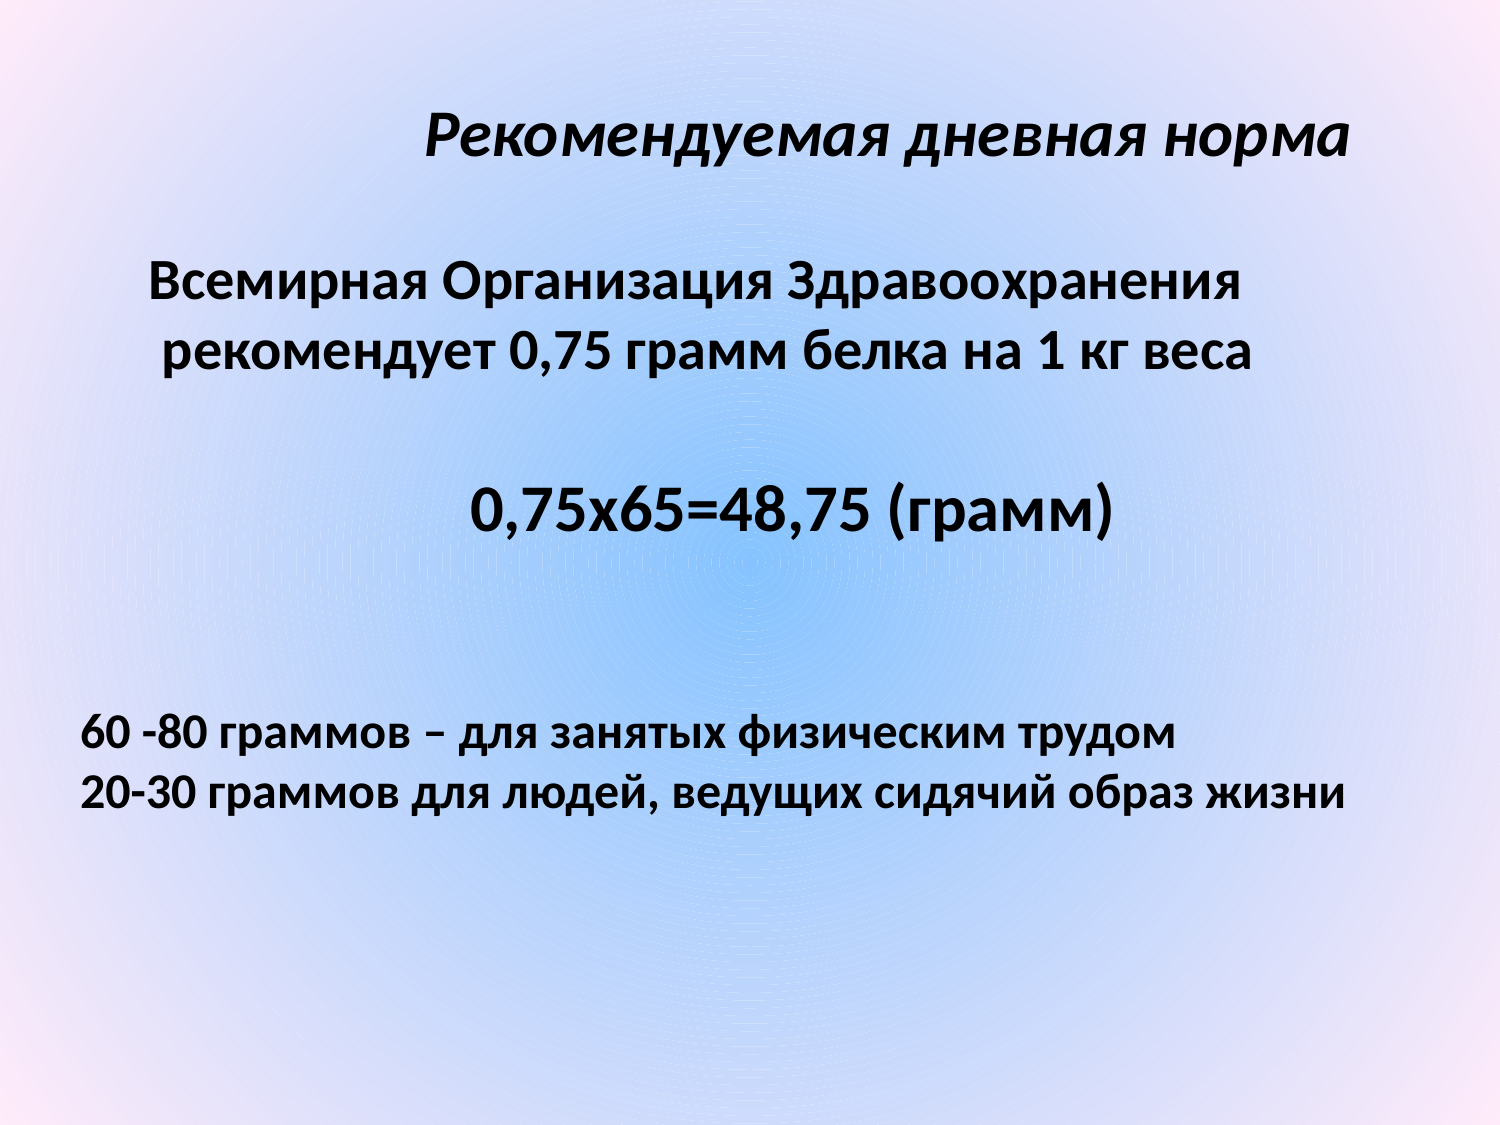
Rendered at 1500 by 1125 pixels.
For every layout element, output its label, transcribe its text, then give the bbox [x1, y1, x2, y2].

text_box 0,75х65=48,75 (грамм) [455, 456, 1132, 552]
text_box 60 -80 граммов – для занятых физическим трудом 20-30 граммов для людей, ведущих сидячий образ жизни [65, 691, 1362, 827]
text_box Рекомендуемая дневная норма [409, 81, 1368, 177]
text_box Всемирная Организация Здравоохранения рекомендует 0,75 грамм белка на 1 кг веса [133, 234, 1269, 389]
